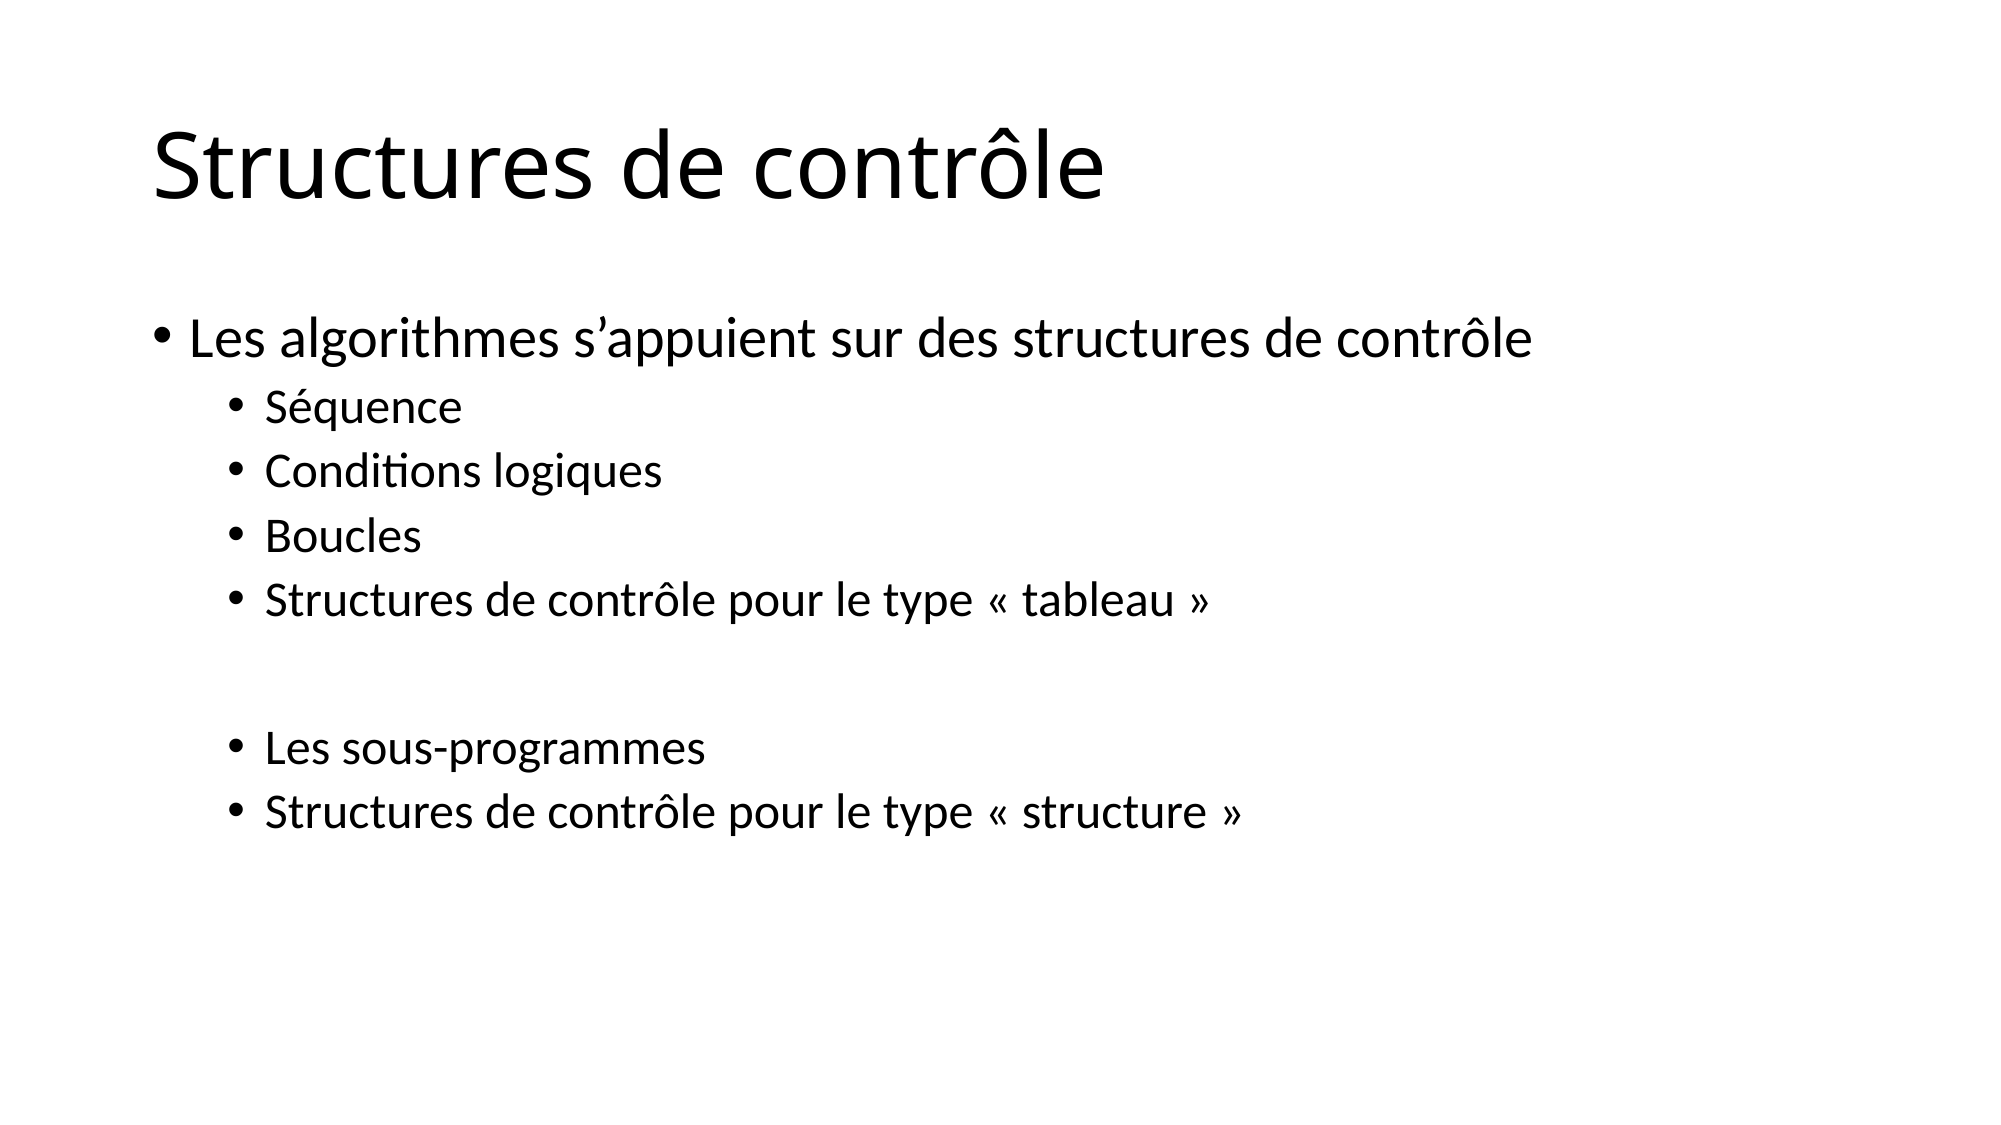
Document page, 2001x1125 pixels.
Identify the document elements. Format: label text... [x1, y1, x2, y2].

title Structures de contrôle [137, 59, 1863, 278]
list Les algorithmes s’appuient sur des structures de contrôle Séquence Conditions logiques Boucles Structures de contrôle pour le type « tableau » Les sous-programmes Structures de contrôle pour le type « structure » [137, 299, 1863, 1014]
